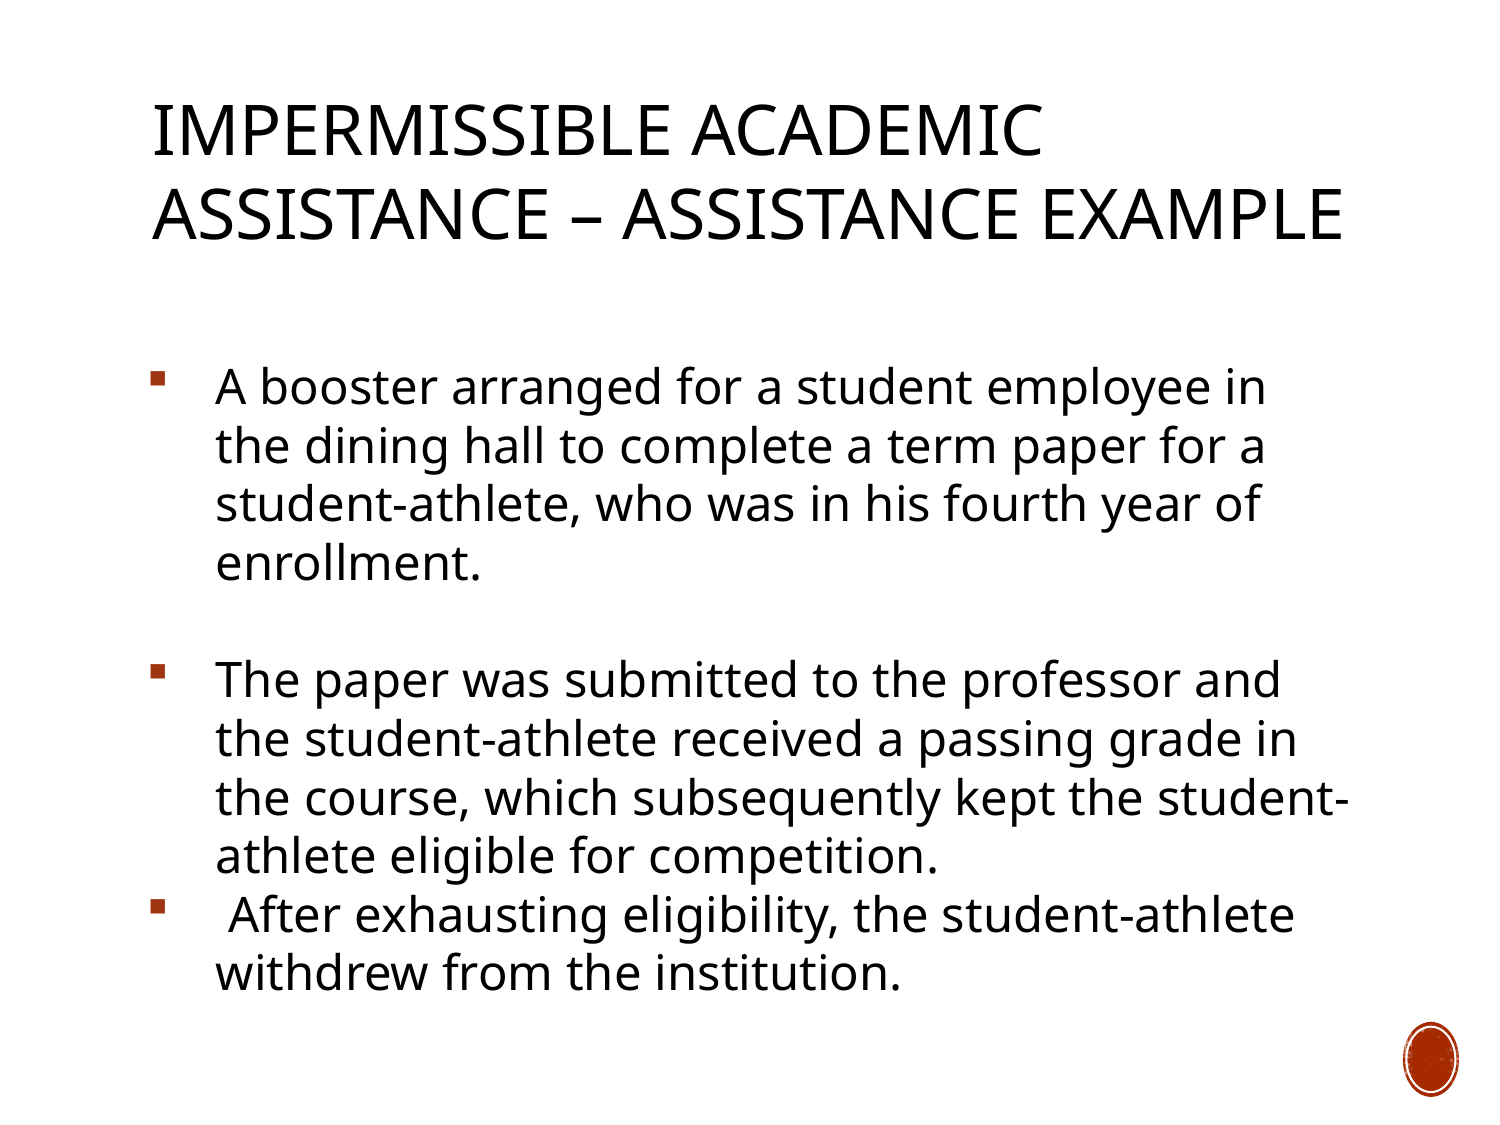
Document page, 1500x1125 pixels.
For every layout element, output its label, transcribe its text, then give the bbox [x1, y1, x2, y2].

list A booster arranged for a student employee in the dining hall to complete a term paper for a student-athlete, who was in his fourth year of enrollment. The paper was submitted to the professor and the student-athlete received a passing grade in the course, which subsequently kept the student-athlete eligible for competition. After exhausting eligibility, the student-athlete withdrew from the institution. [131, 348, 1370, 1013]
title Impermissible Academic Assistance – Assistance Example [137, 37, 1375, 302]
